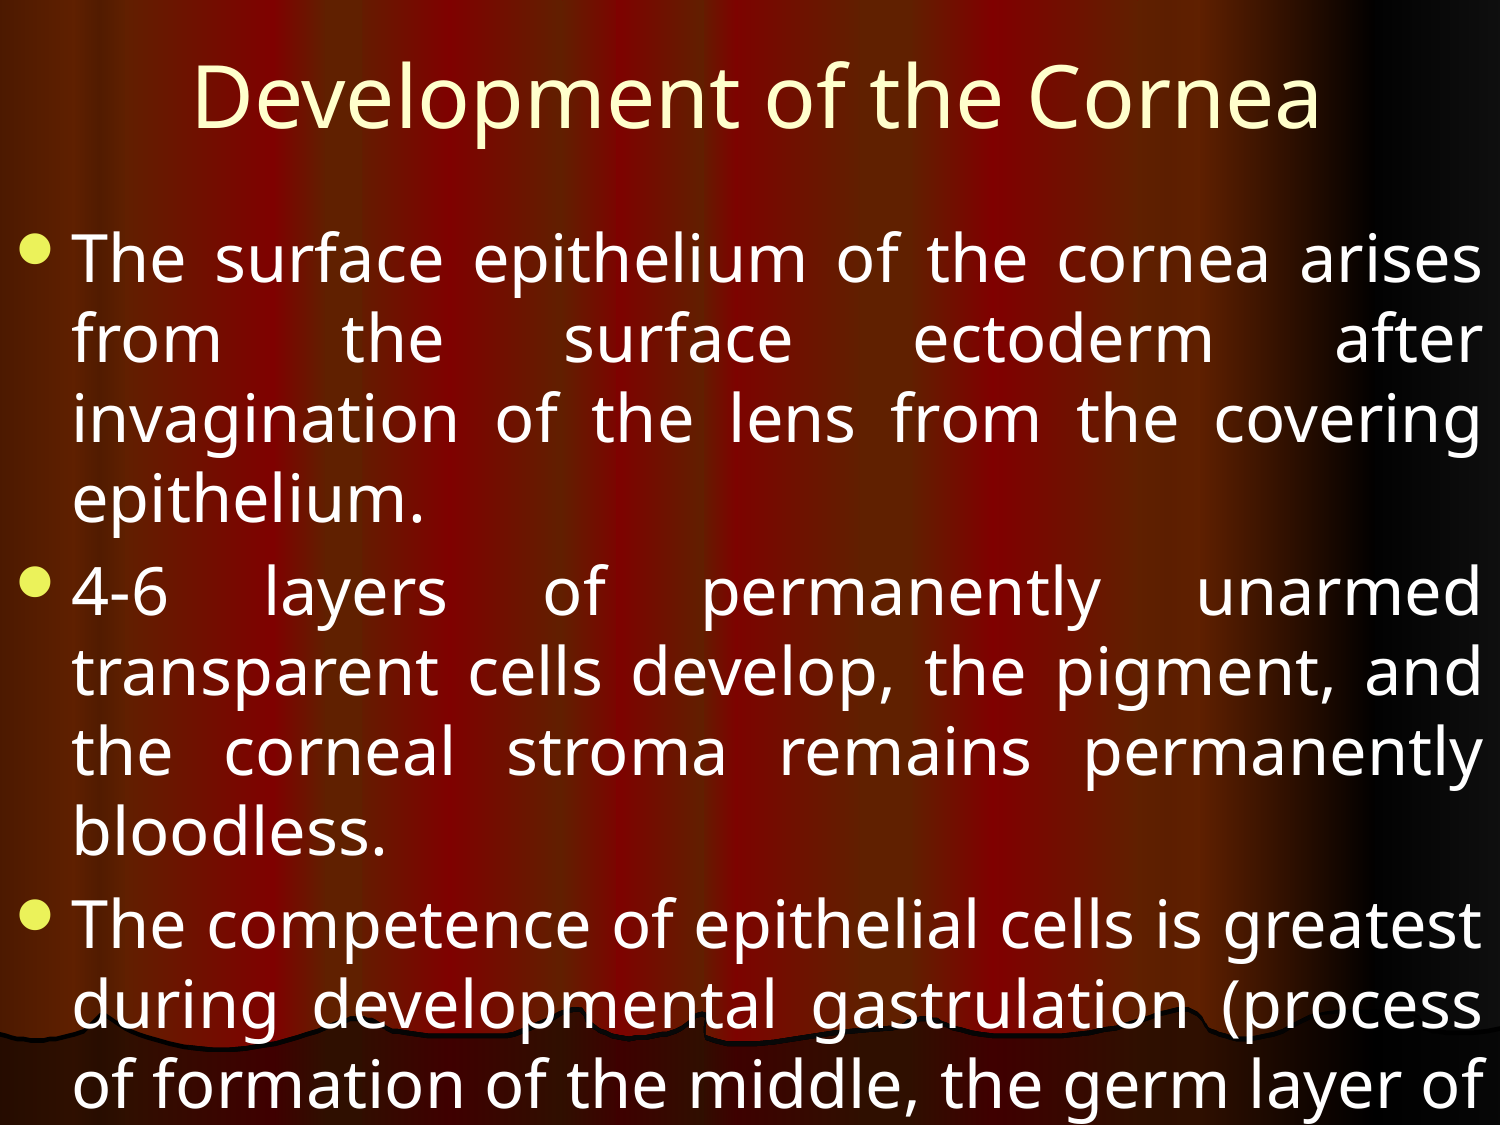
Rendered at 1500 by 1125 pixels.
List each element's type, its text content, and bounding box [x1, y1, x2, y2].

list The surface epithelium of the cornea arises from the surface ectoderm after invagination of the lens from the covering epithelium. 4-6 layers of permanently unarmed transparent cells develop, the pigment, and the corneal stroma remains permanently bloodless. The competence of epithelial cells is greatest during developmental gastrulation (process of formation of the middle, the germ layer of the mesoderm). [0, 207, 1500, 952]
title Development of the Cornea [81, 0, 1433, 188]
